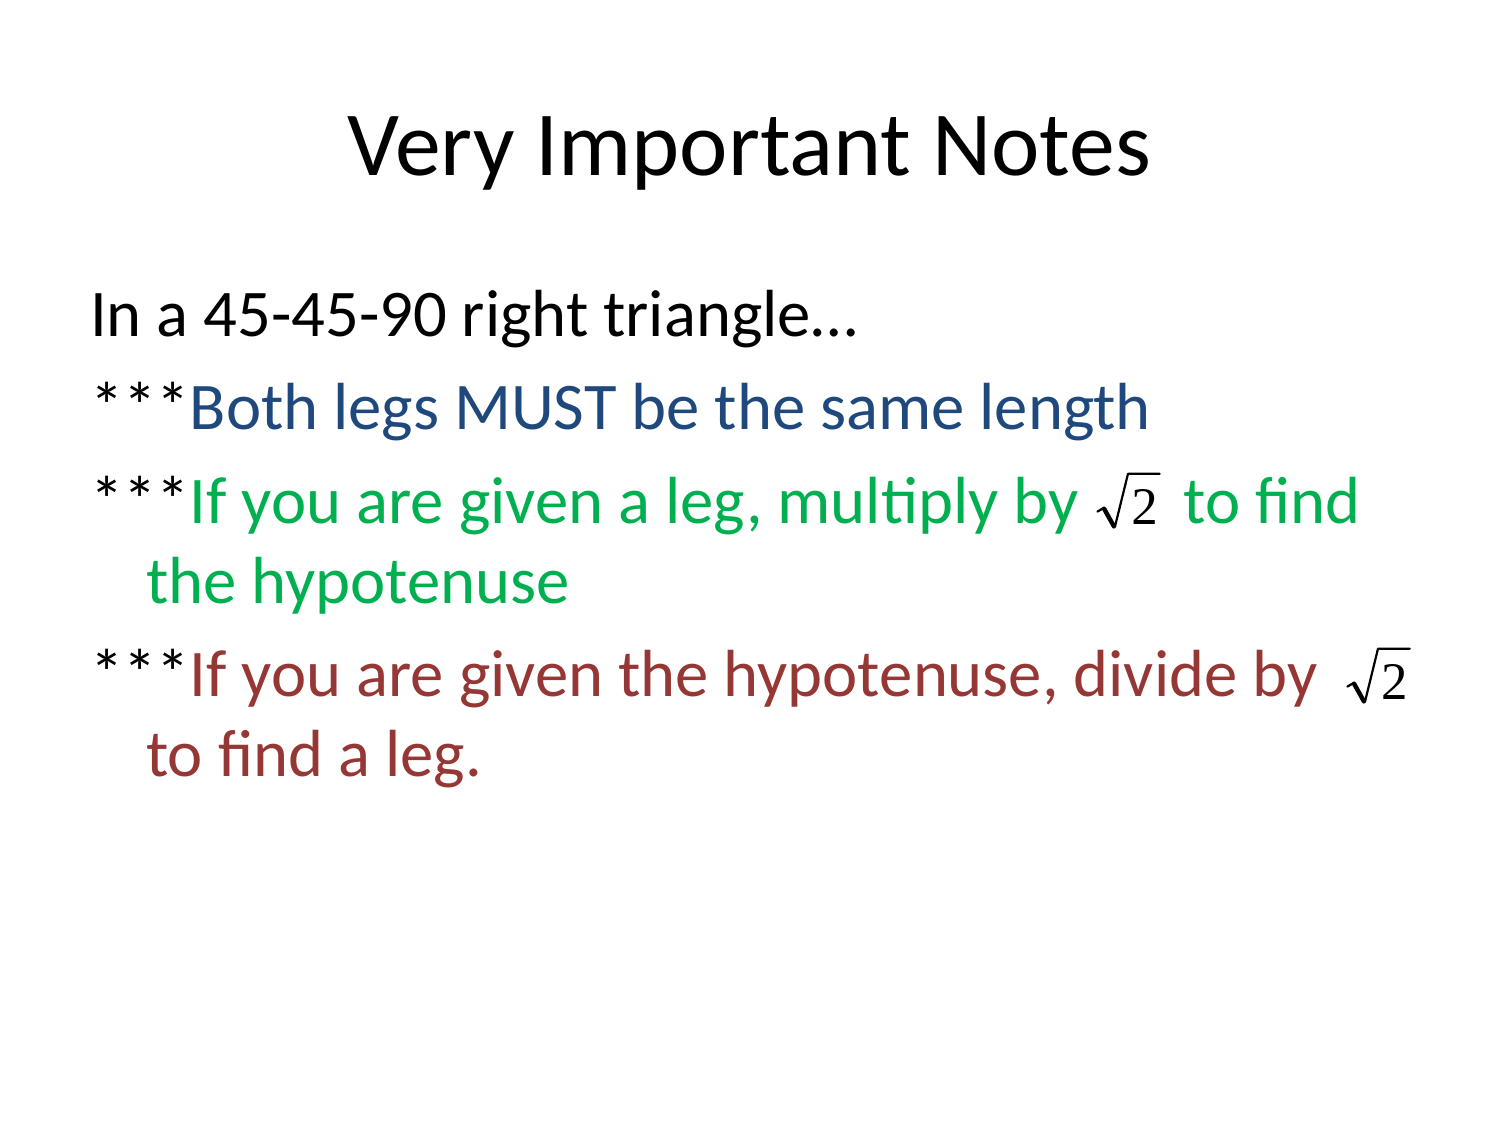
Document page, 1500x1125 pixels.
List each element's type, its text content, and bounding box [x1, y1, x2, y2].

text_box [1337, 637, 1422, 713]
list In a 45-45-90 right triangle… ***Both legs MUST be the same length ***If you are given a leg, multiply by to find the hypotenuse ***If you are given the hypotenuse, divide by to find a leg. [75, 262, 1425, 1005]
title Very Important Notes [75, 45, 1425, 233]
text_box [1087, 462, 1172, 538]
